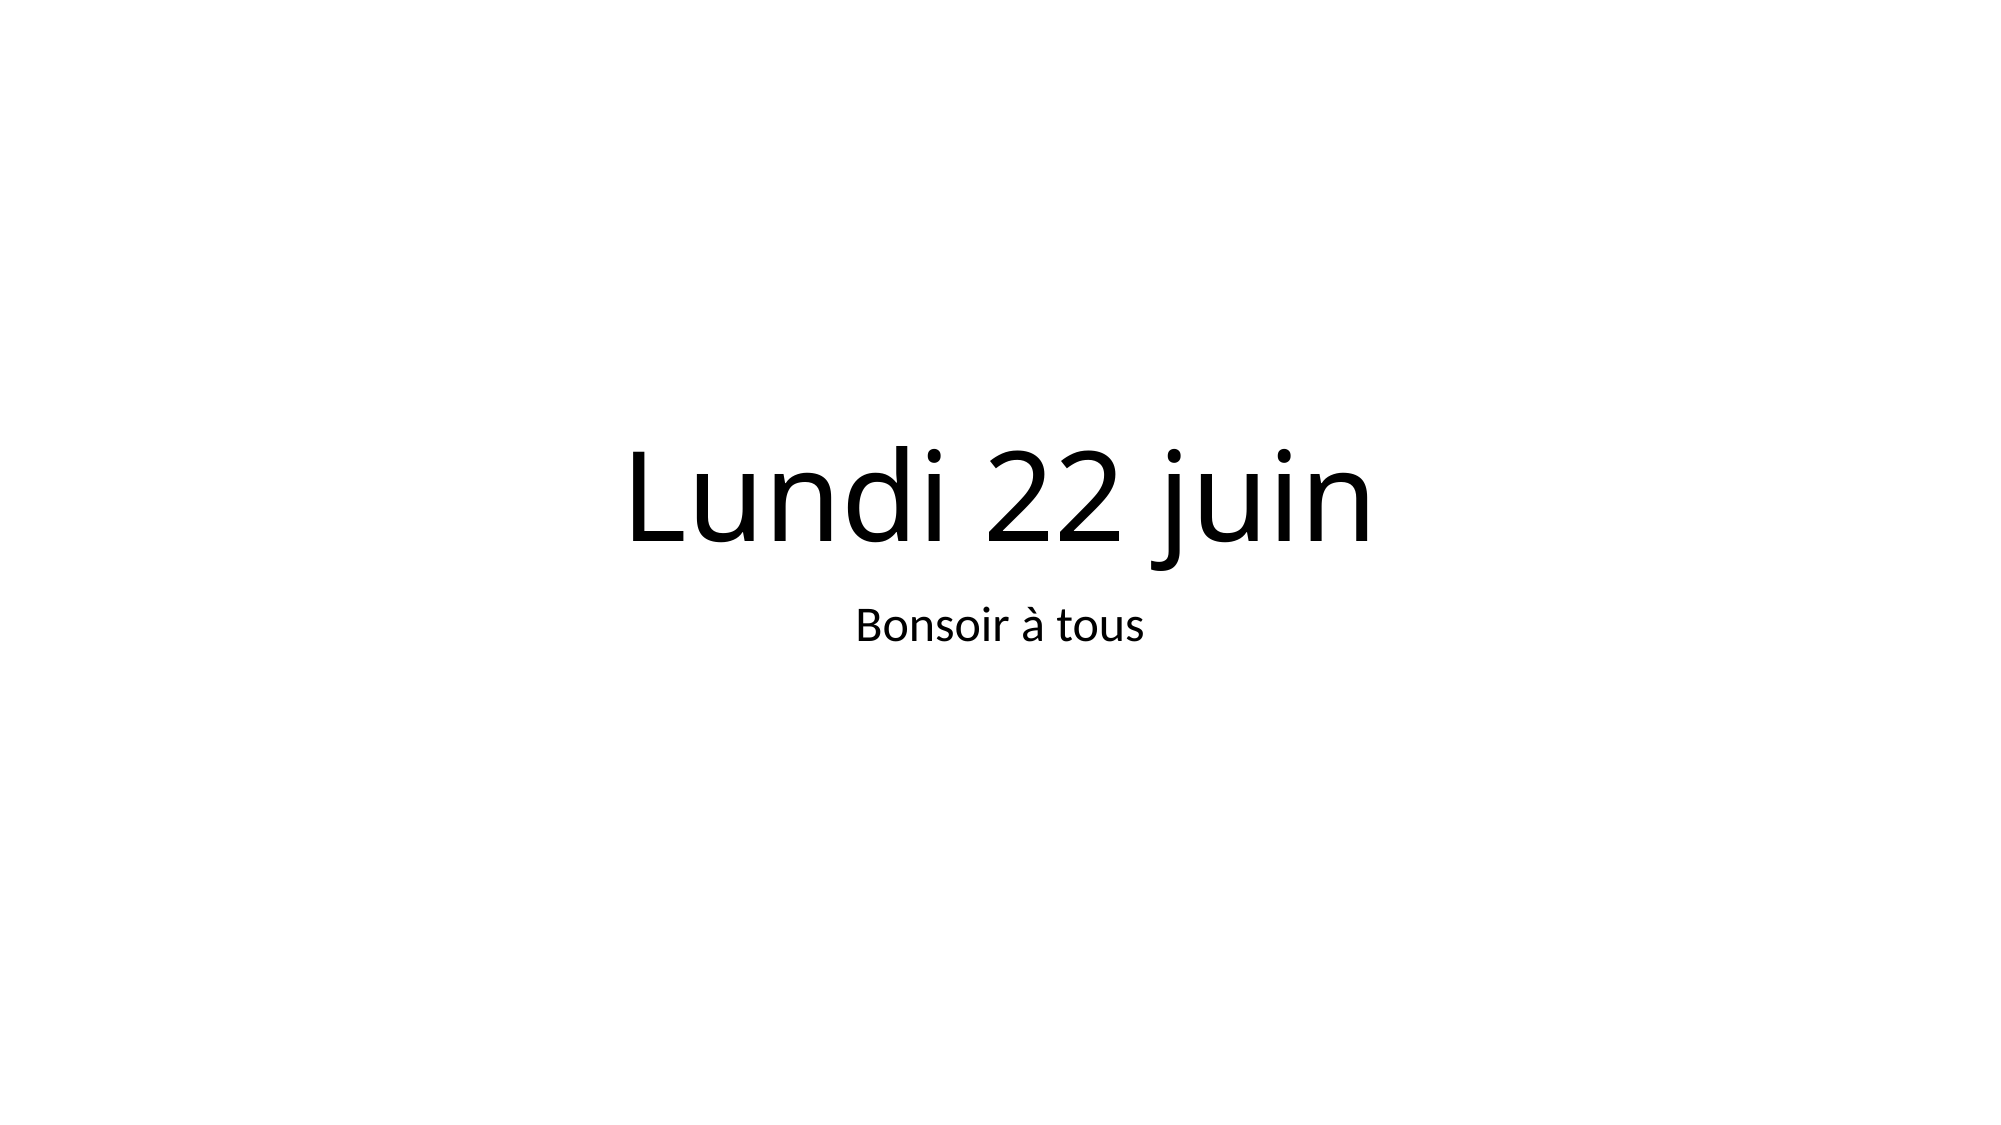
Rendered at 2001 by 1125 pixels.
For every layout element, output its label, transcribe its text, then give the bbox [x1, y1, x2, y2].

title Lundi 22 juin [249, 184, 1750, 576]
subtitle Bonsoir à tous [249, 590, 1750, 863]
